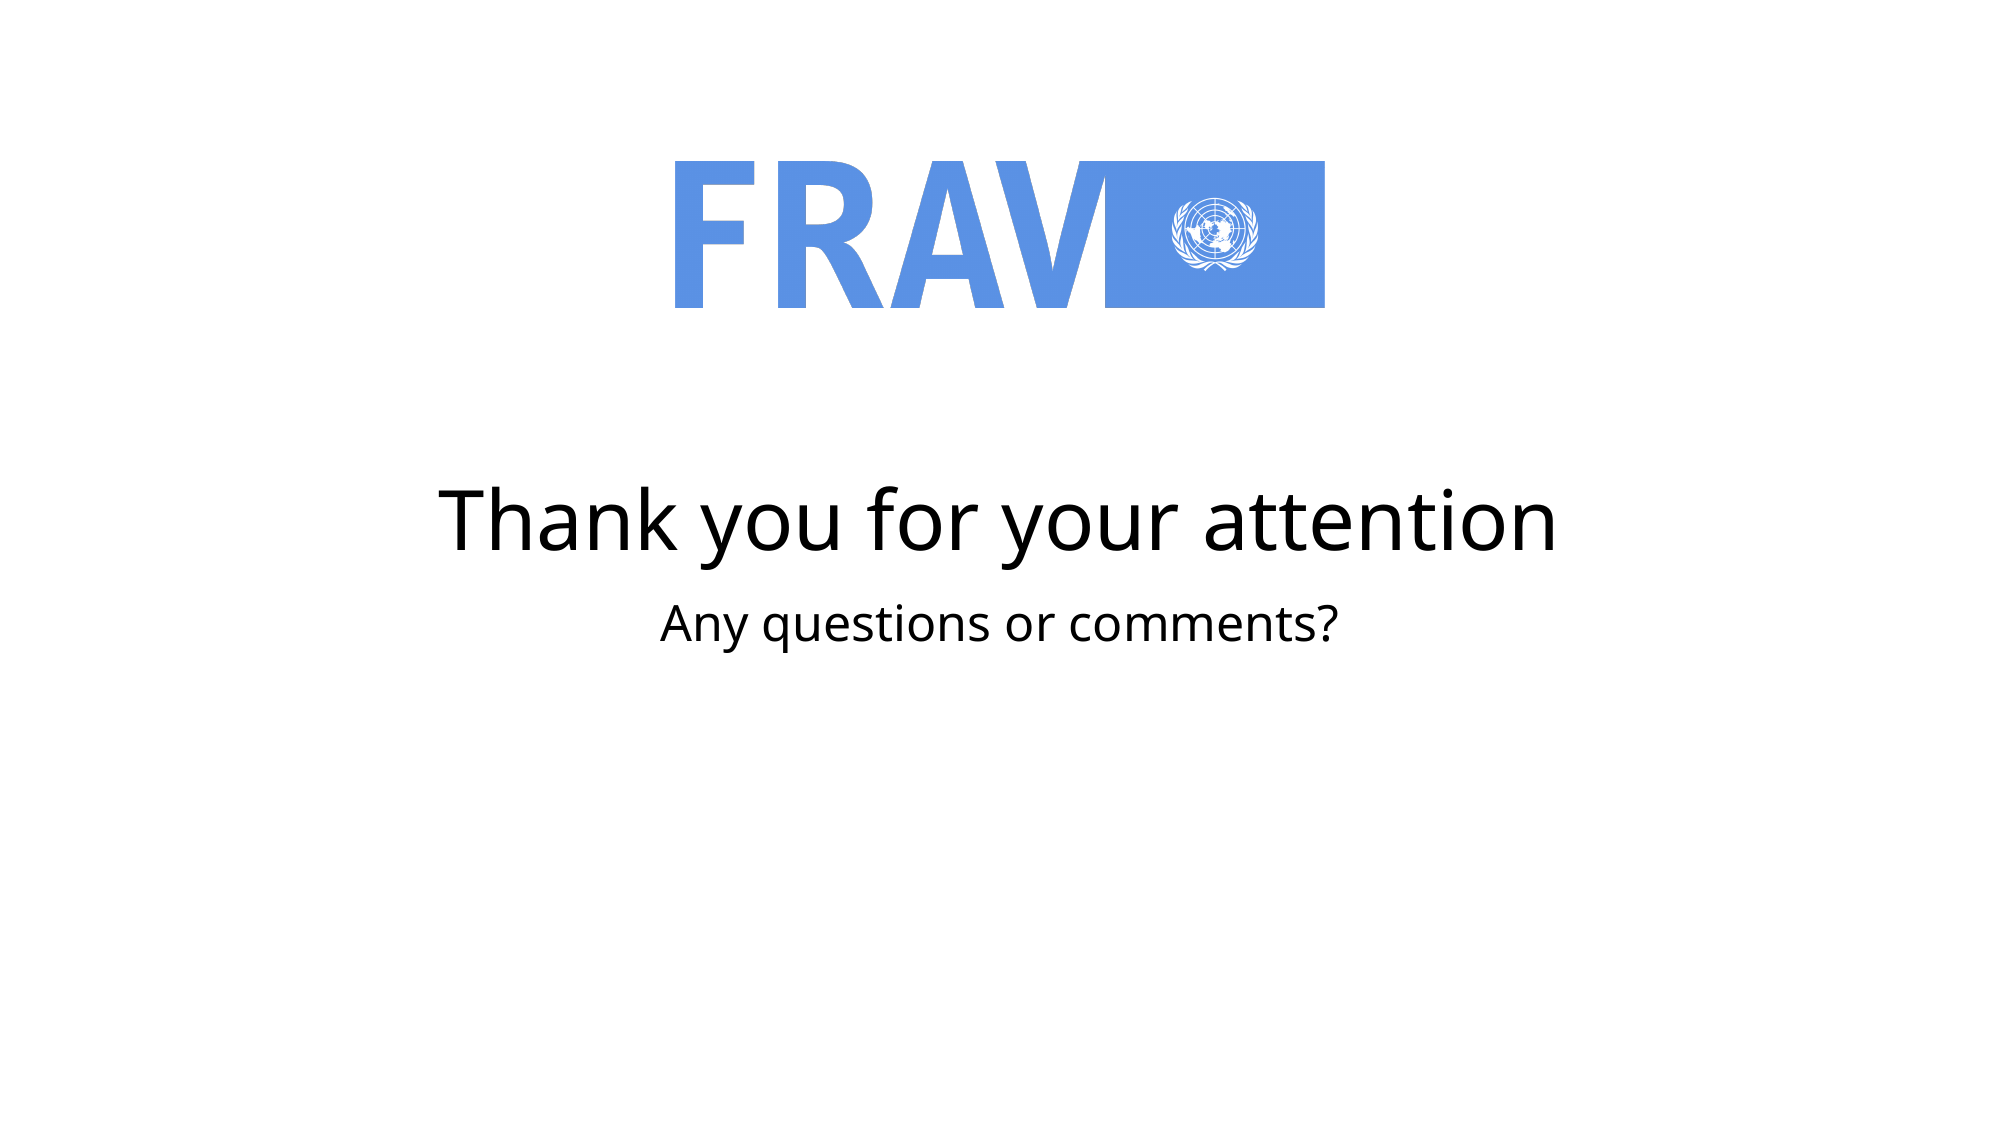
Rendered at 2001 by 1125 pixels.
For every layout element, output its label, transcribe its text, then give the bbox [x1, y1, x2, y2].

picture [675, 161, 1325, 184]
title Thank you for your attention [249, 184, 1750, 576]
subtitle Any questions or comments? [249, 590, 1750, 863]
